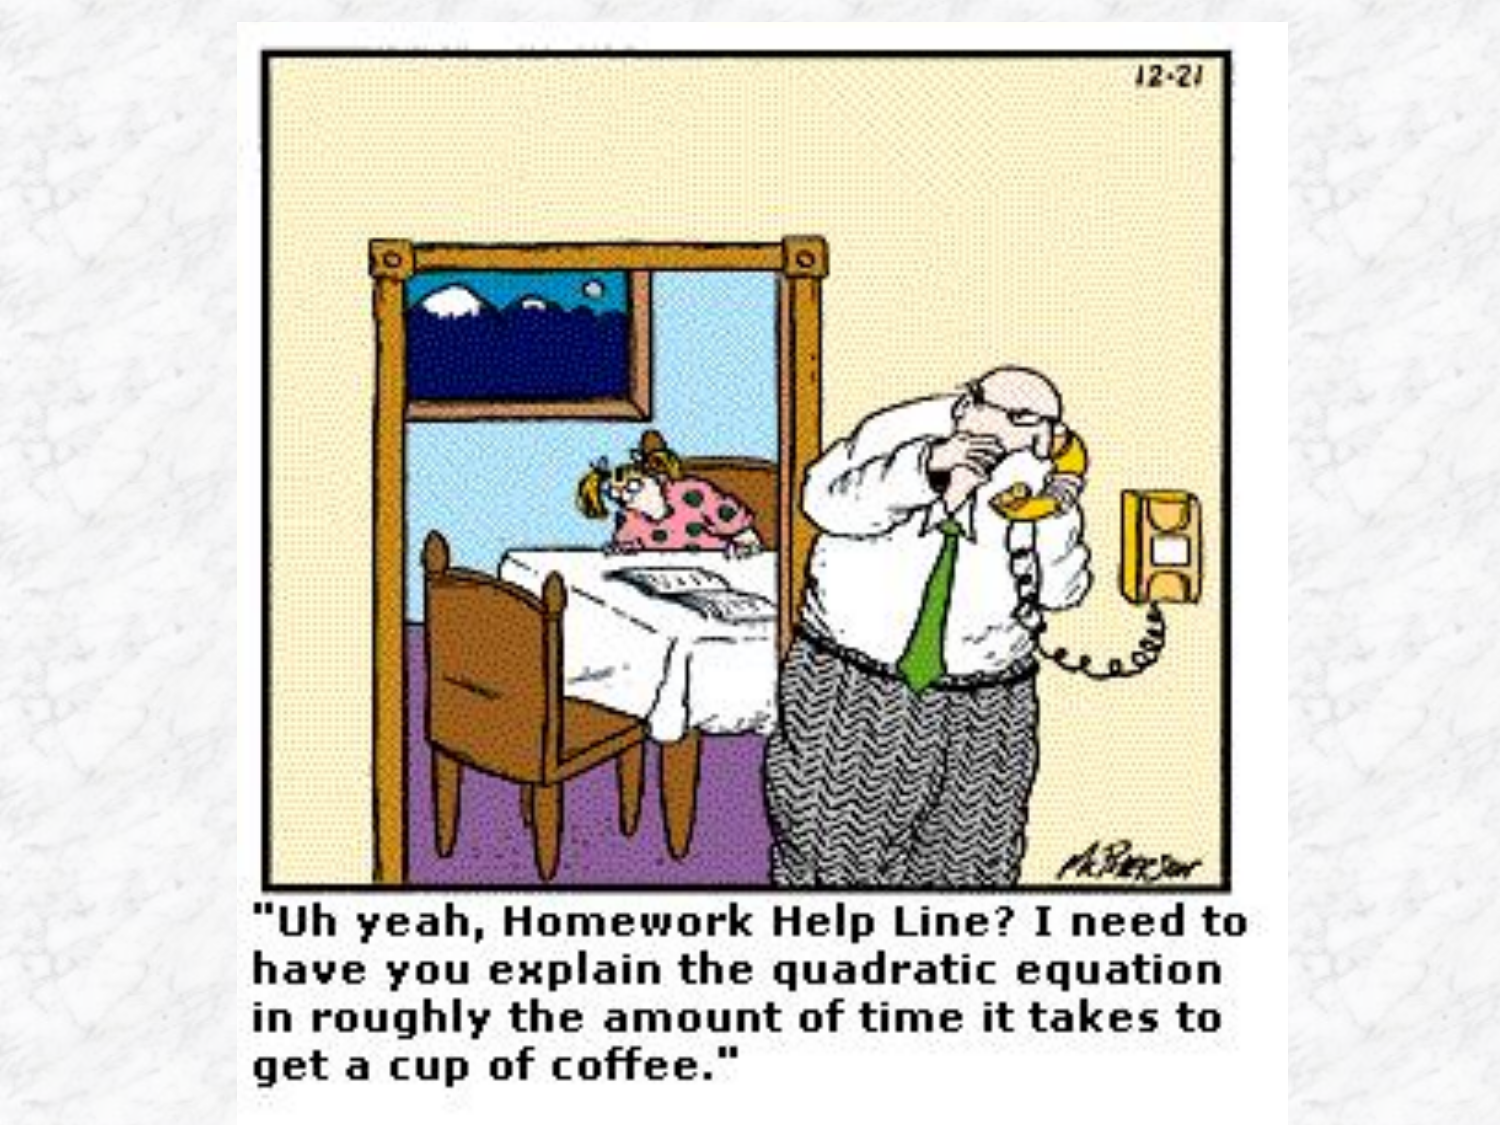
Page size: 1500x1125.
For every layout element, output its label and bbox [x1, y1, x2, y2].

picture [237, 22, 1288, 1125]
